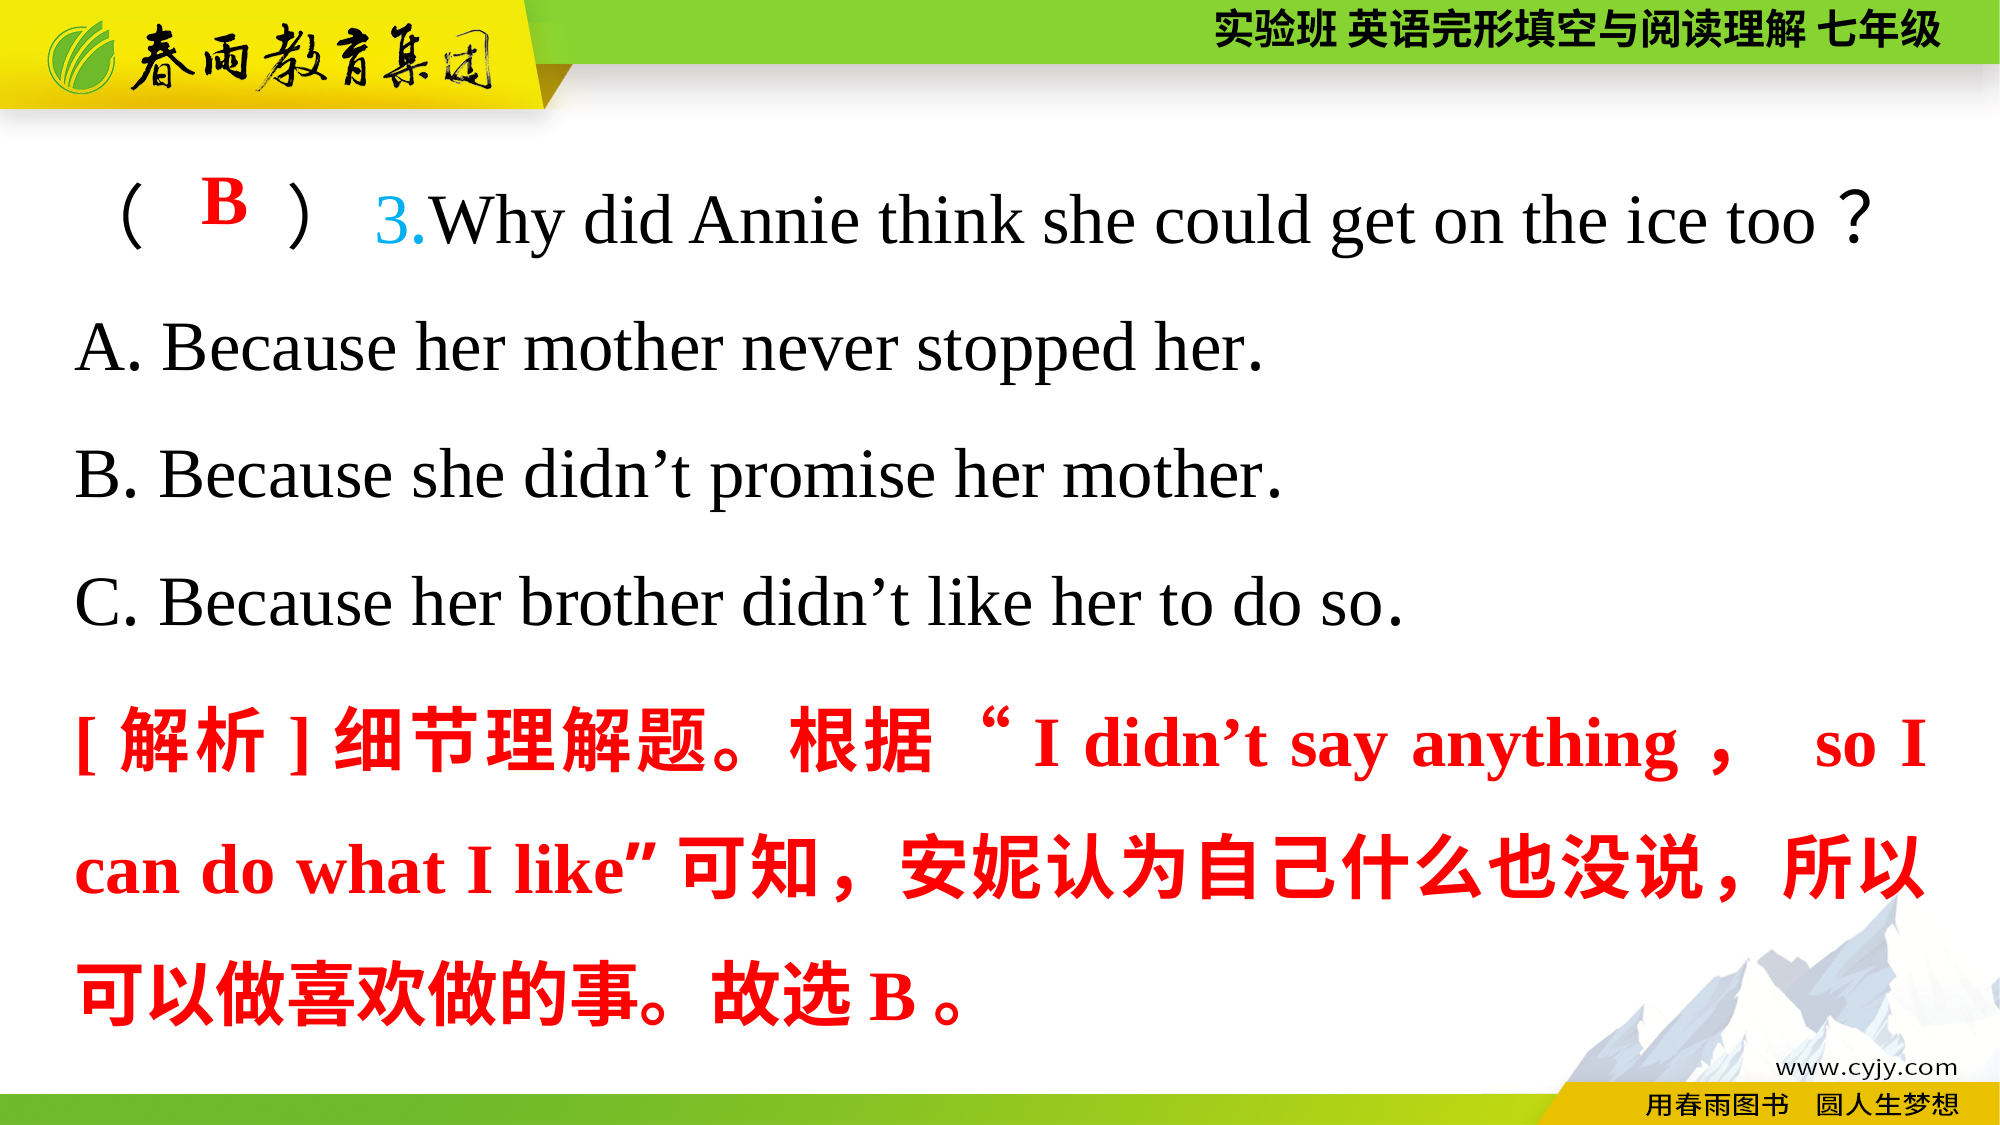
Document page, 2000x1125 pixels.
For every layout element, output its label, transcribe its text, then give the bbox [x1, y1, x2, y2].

text_box [解析]细节理解题。根据“I didn’t say anything， so I can do what I like”可知，安妮认为自己什么也没说，所以可以做喜欢做的事。故选B。 [59, 645, 1944, 1043]
list （ ）3.Why did Annie think she could get on the ice too？ A. Because her mother never stopped her. B. Because she didn’t promise her mother. C. Because her brother didn’t like her to do so. [59, 122, 1944, 637]
picture [0, 0, 2000, 1125]
